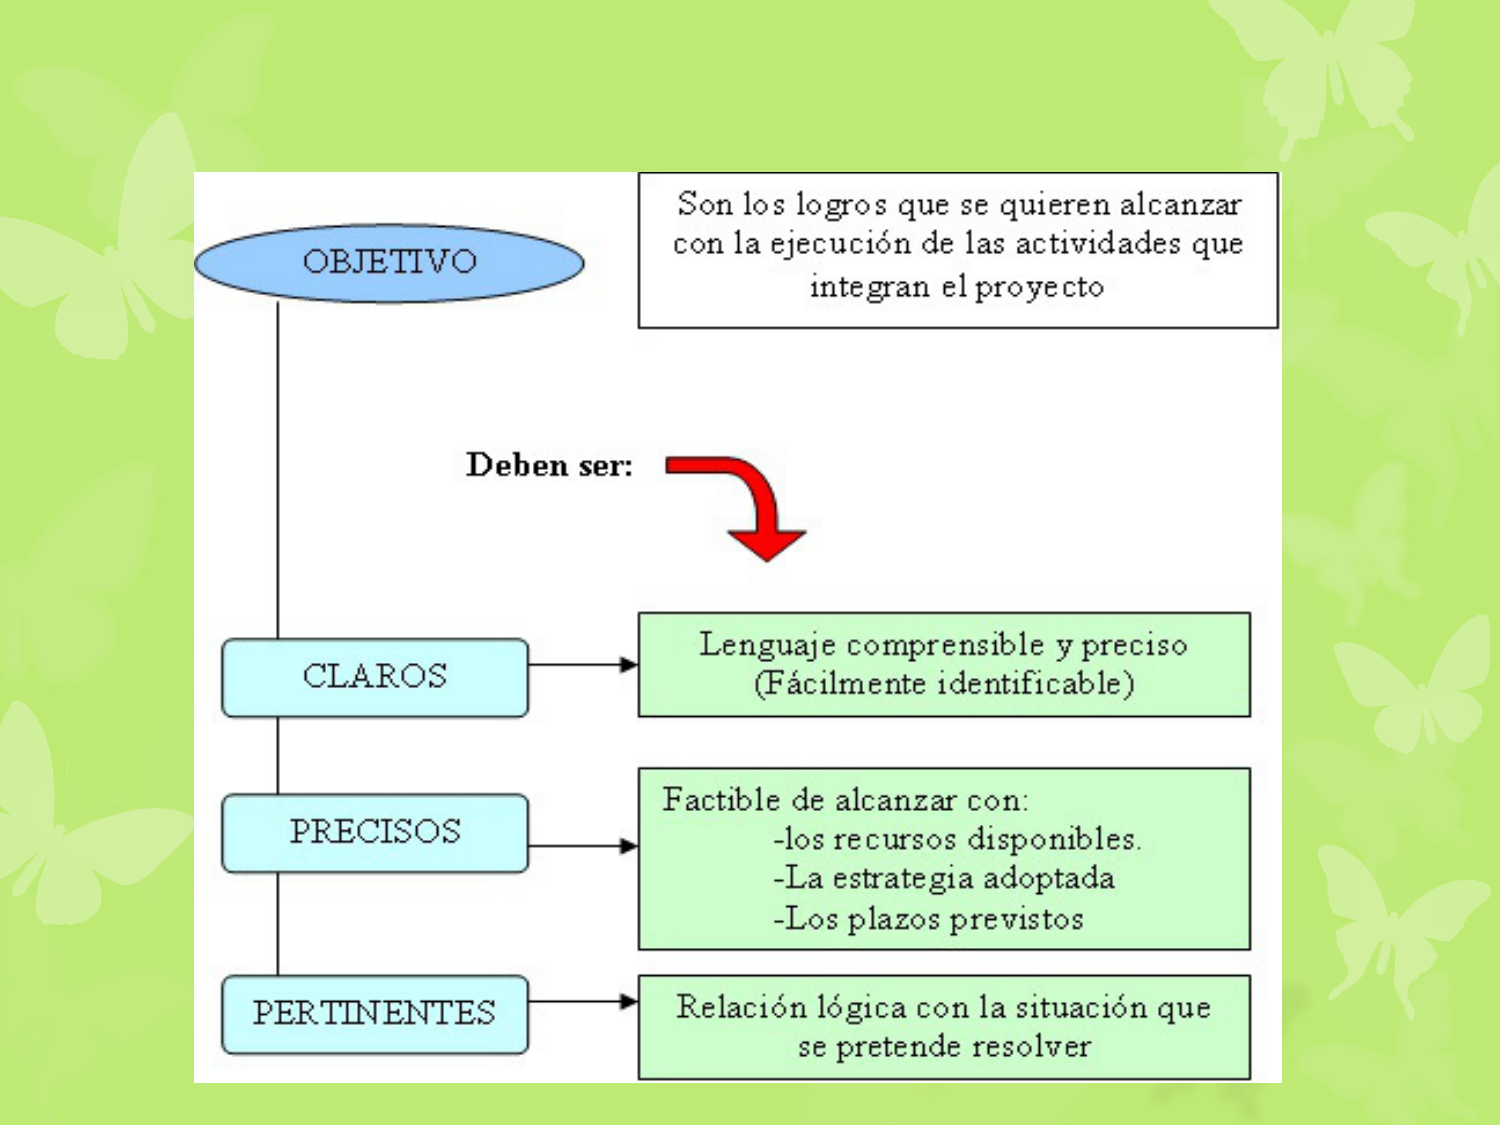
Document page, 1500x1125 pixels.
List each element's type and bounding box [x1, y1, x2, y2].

picture [194, 172, 1282, 1083]
